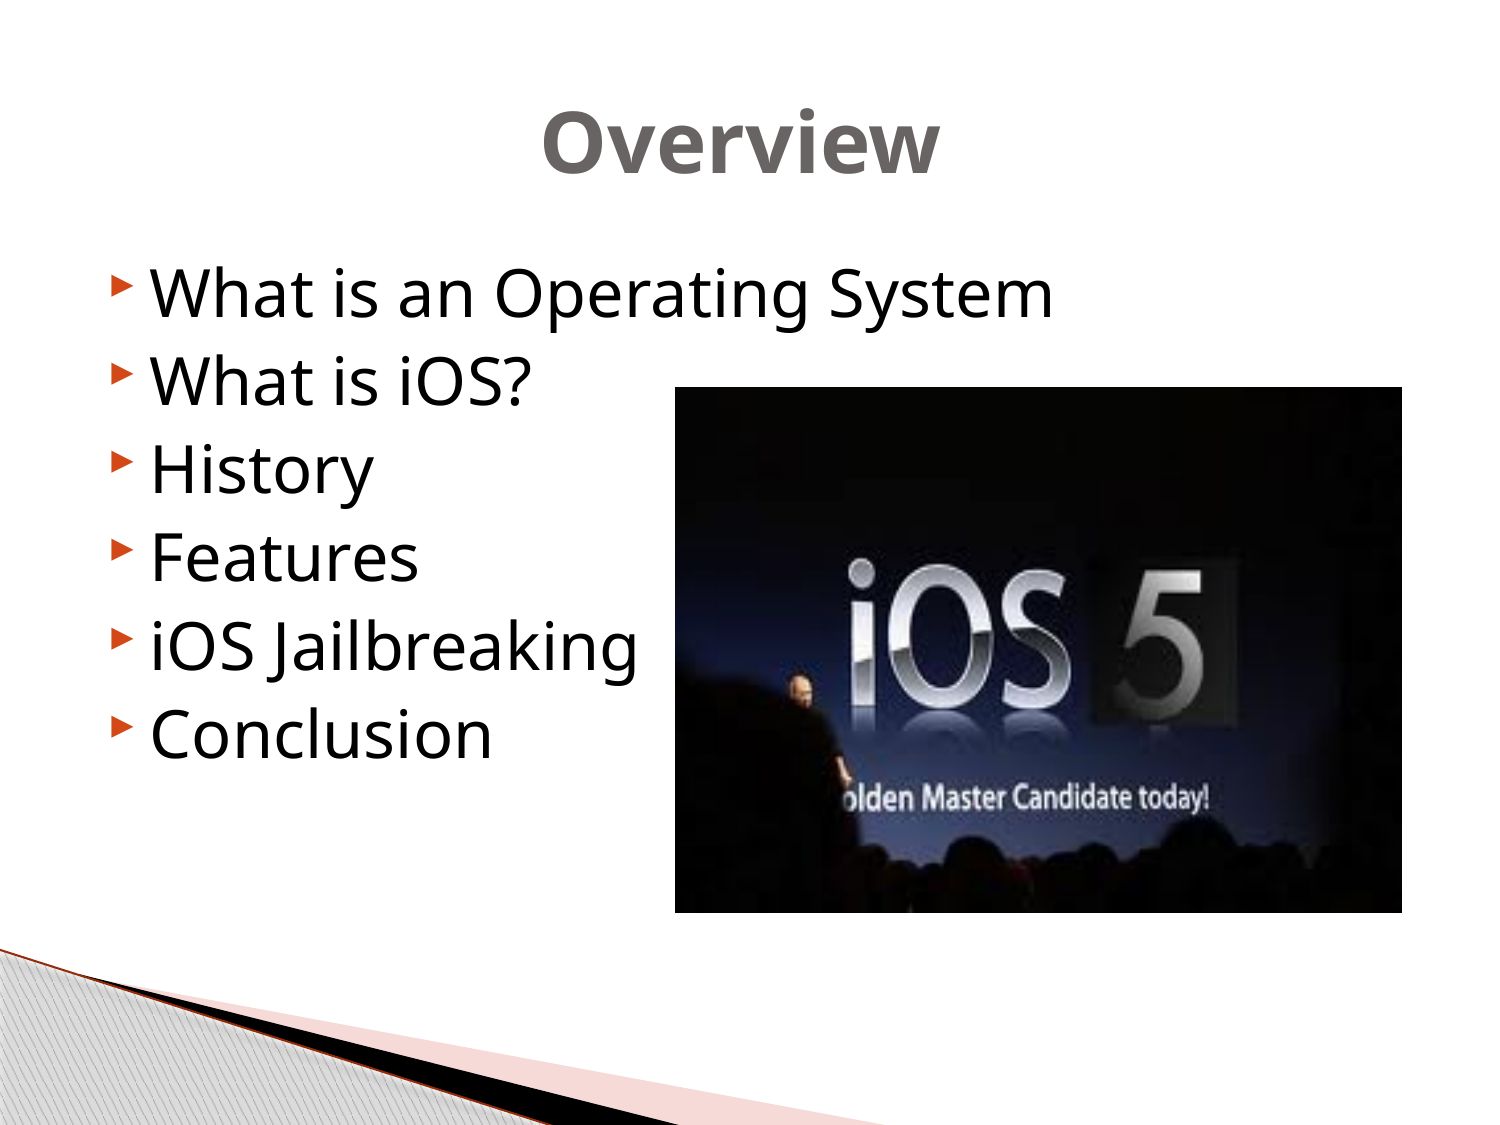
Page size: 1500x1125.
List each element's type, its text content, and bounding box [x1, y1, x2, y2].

list What is an Operating System What is iOS? History Features iOS Jailbreaking Conclusion [75, 243, 1425, 986]
title Overview [75, 45, 1425, 233]
picture [674, 387, 1402, 913]
